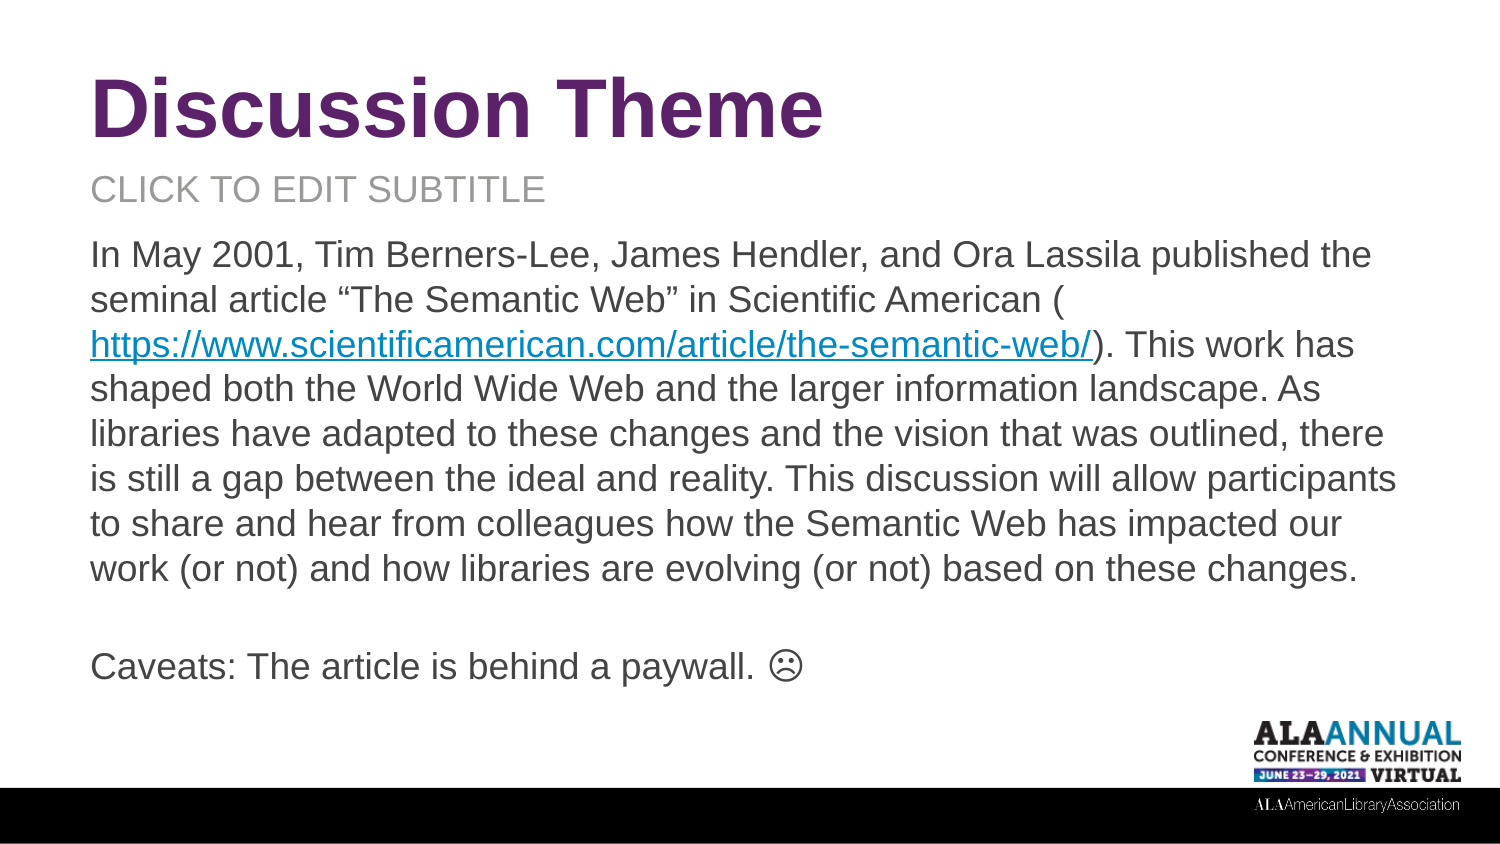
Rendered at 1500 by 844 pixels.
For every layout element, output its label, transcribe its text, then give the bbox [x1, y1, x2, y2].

list In May 2001, Tim Berners-Lee, James Hendler, and Ora Lassila published the seminal article “The Semantic Web” in Scientific American (https://www.scientificamerican.com/article/the-semantic-web/). This work has shaped both the World Wide Web and the larger information landscape. As libraries have adapted to these changes and the vision that was outlined, there is still a gap between the ideal and reality. This discussion will allow participants to share and hear from colleagues how the Semantic Web has impacted our work (or not) and how libraries are evolving (or not) based on these changes. Caveats: The article is behind a paywall. ☹ [75, 222, 1425, 719]
picture [1254, 721, 1461, 782]
title Discussion Theme [75, 33, 1425, 175]
picture [1451, 721, 1461, 741]
picture [1405, 721, 1415, 741]
picture [1355, 721, 1364, 735]
picture [1254, 798, 1459, 813]
picture [1381, 721, 1390, 736]
